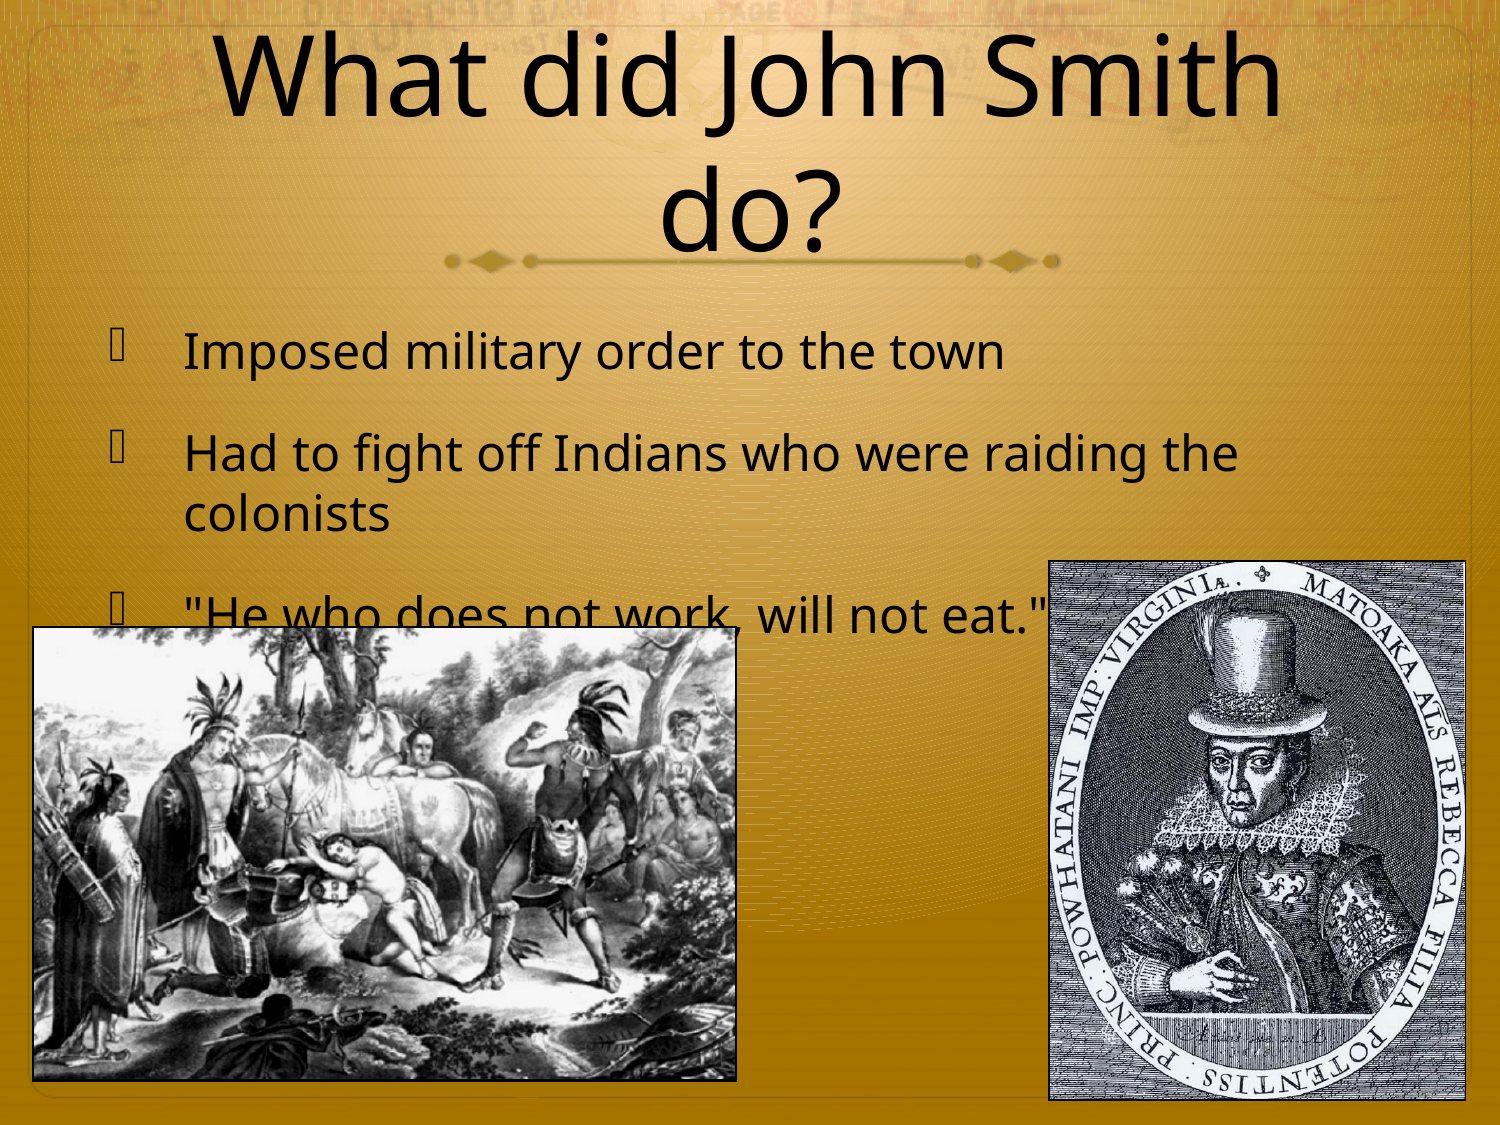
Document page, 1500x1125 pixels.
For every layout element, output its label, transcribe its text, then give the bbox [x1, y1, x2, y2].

title What did John Smith do? [93, 45, 1407, 233]
list Imposed military order to the town Had to fight off Indians who were raiding the colonists "He who does not work, will not eat." [93, 312, 1407, 988]
picture [0, 0, 1500, 1125]
